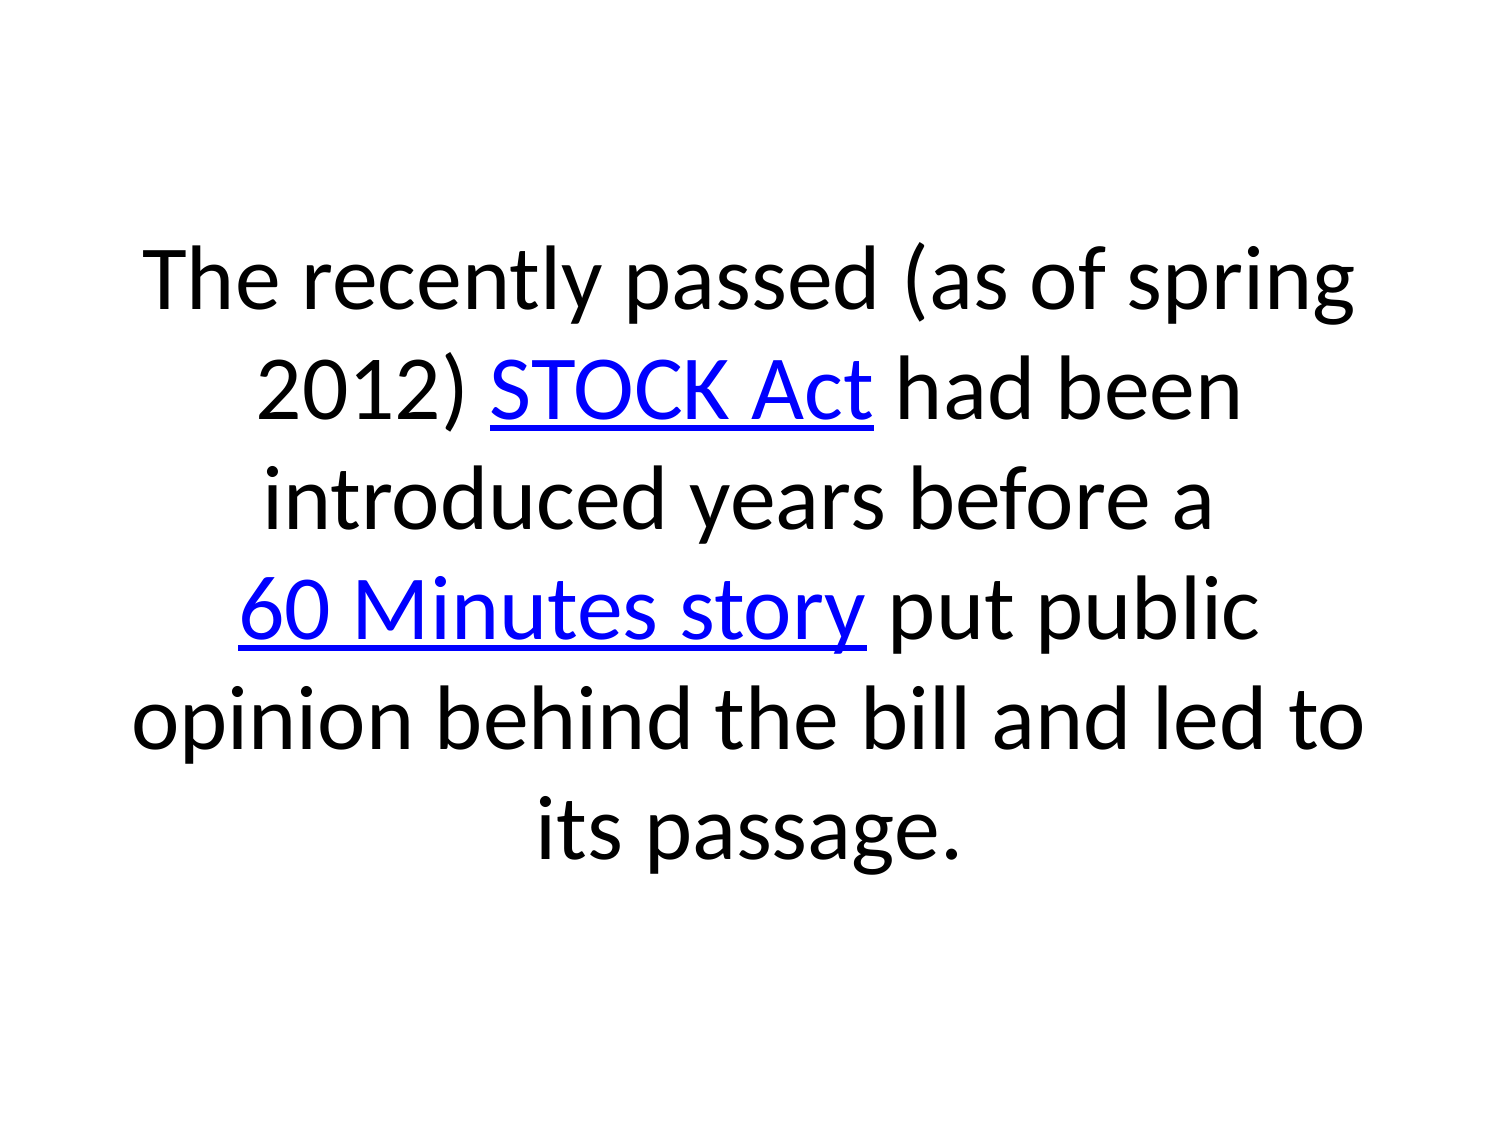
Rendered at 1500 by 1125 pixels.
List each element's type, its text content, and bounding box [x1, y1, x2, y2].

title The recently passed (as of spring 2012) STOCK Act had been introduced years before a 60 Minutes story put public opinion behind the bill and led to its passage. [75, 45, 1425, 1050]
